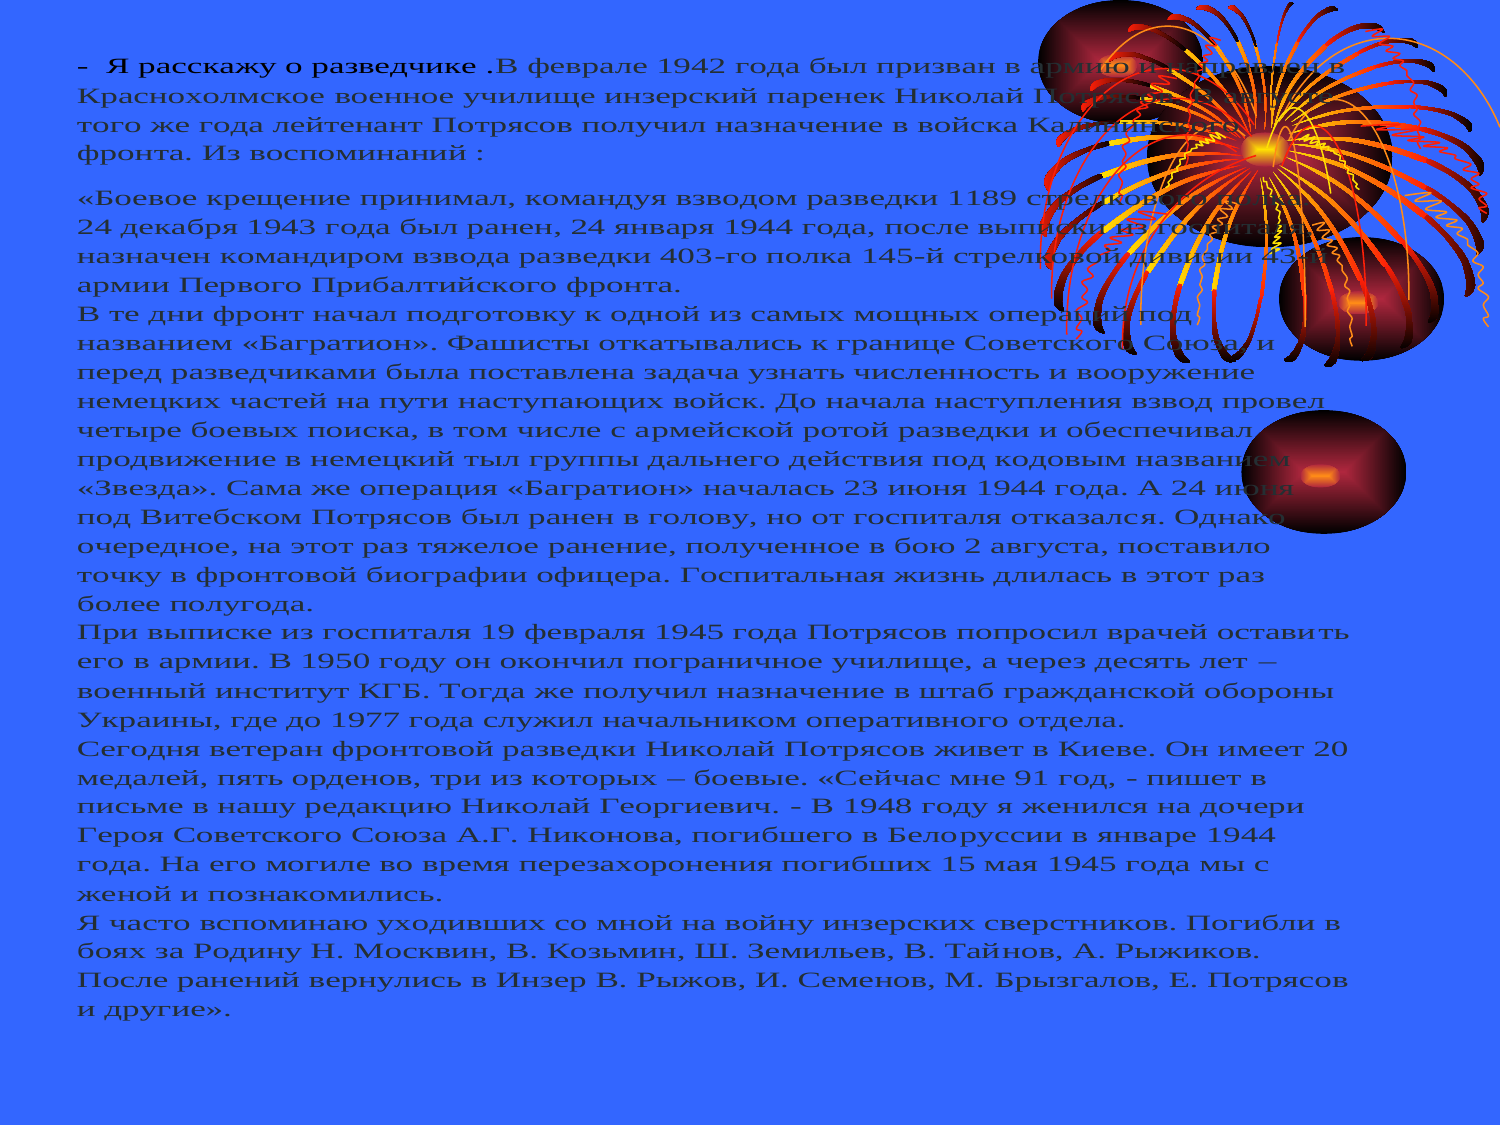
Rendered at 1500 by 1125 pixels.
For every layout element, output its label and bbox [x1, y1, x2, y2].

picture [76, 53, 1353, 1071]
